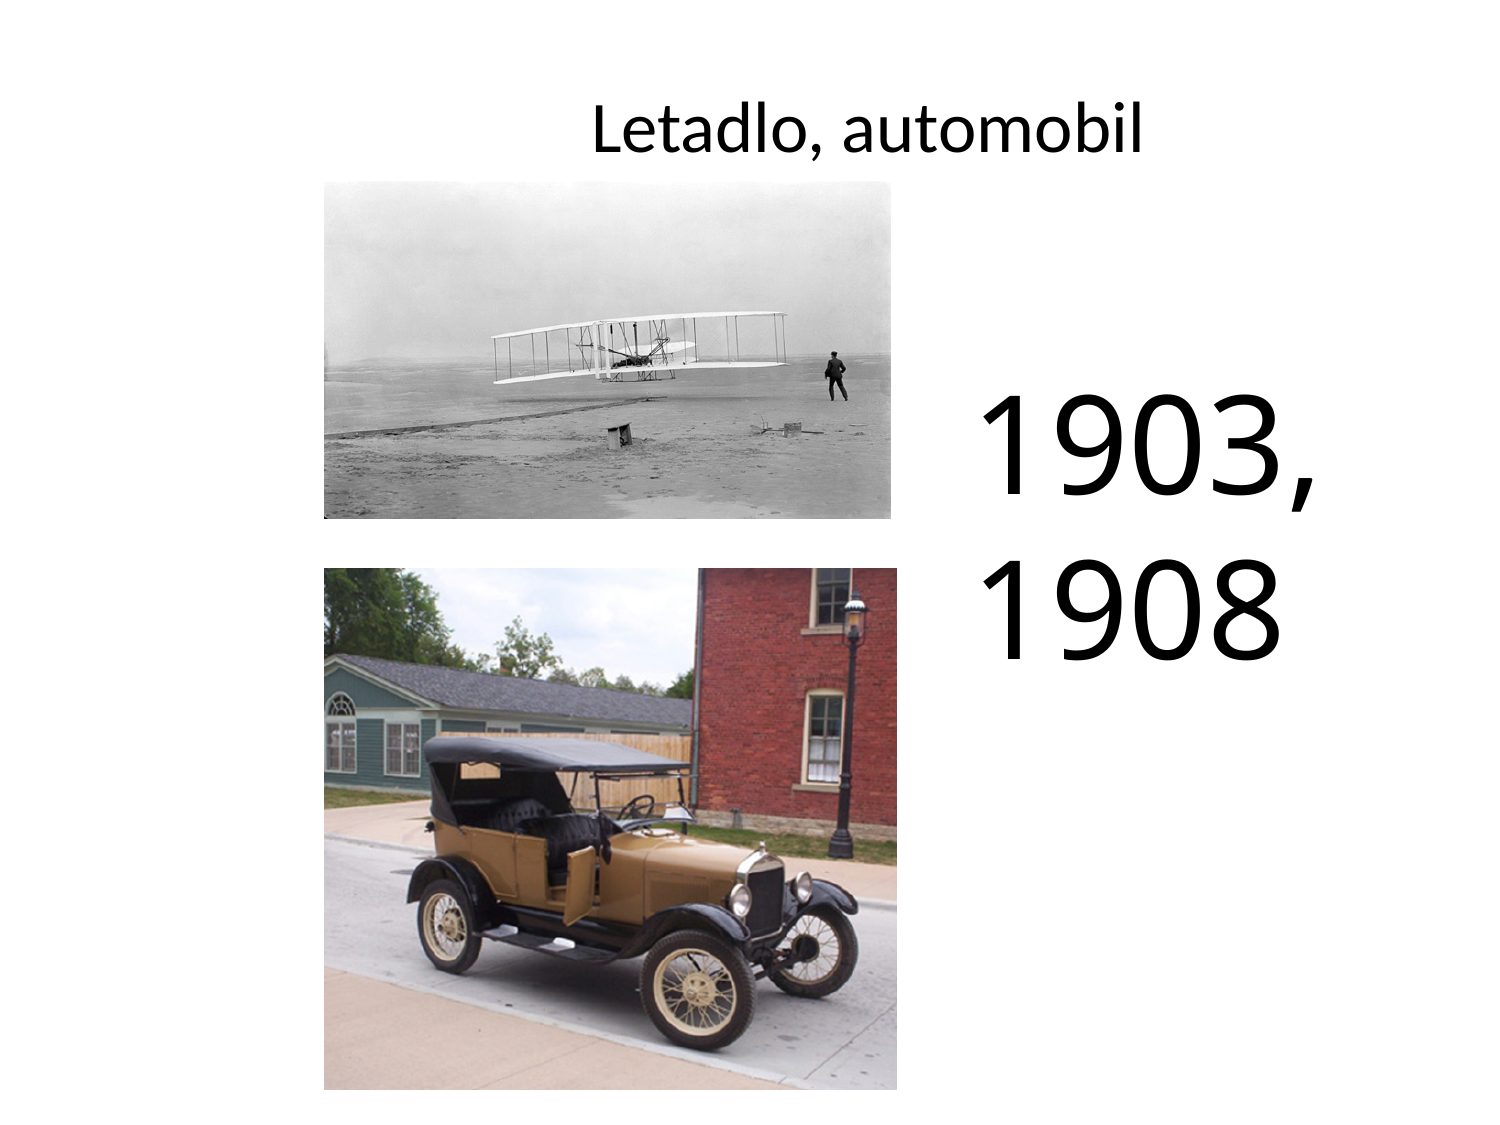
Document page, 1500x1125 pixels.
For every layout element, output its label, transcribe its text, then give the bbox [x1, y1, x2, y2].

picture [324, 568, 897, 1090]
text_box 1903, 1908 [964, 349, 1367, 695]
title Letadlo, automobil [236, 75, 1500, 173]
picture [324, 180, 891, 519]
